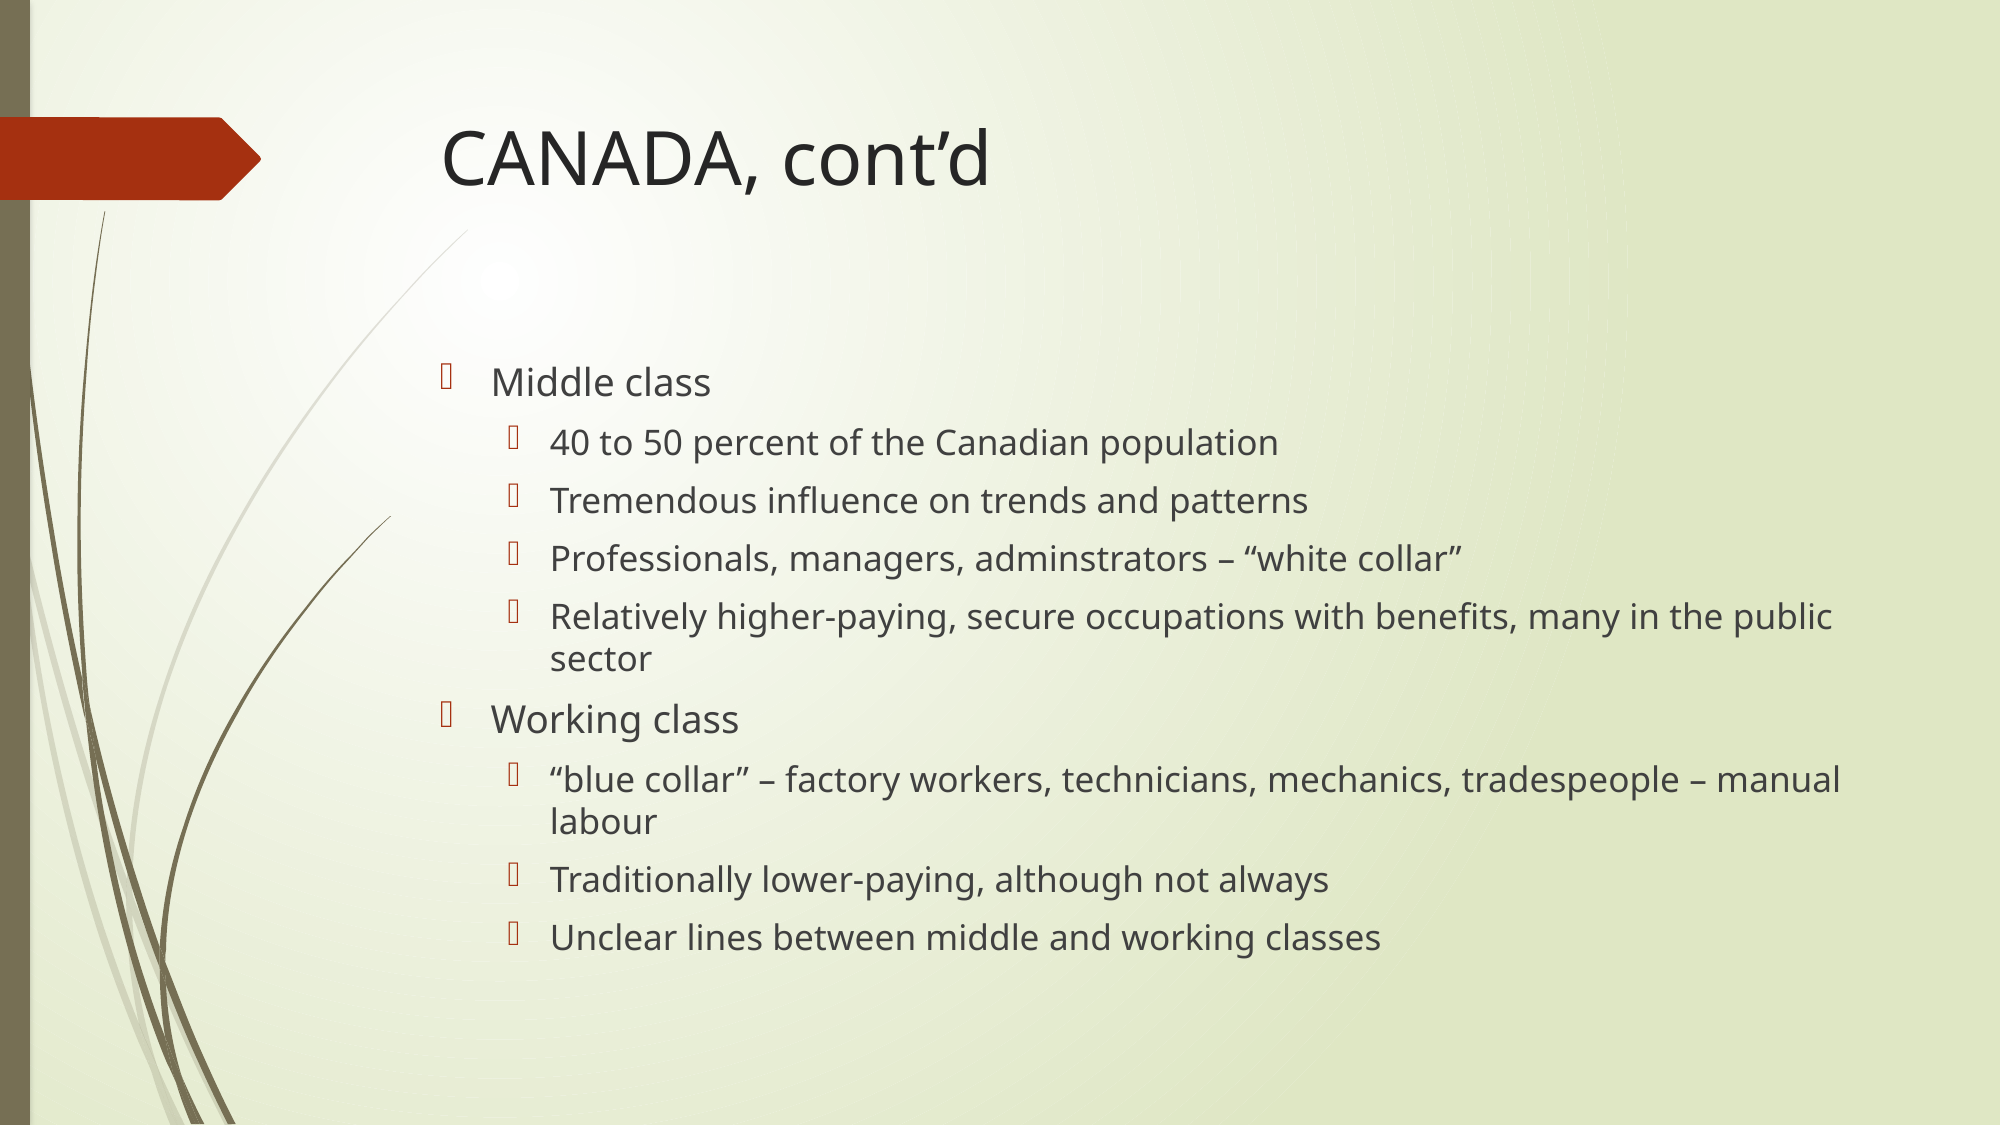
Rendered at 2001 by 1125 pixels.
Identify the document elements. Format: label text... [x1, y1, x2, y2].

list Middle class 40 to 50 percent of the Canadian population Tremendous influence on trends and patterns Professionals, managers, adminstrators – “white collar” Relatively higher-paying, secure occupations with benefits, many in the public sector Working class “blue collar” – factory workers, technicians, mechanics, tradespeople – manual labour Traditionally lower-paying, although not always Unclear lines between middle and working classes [424, 350, 1888, 970]
title CANADA, cont’d [425, 102, 1888, 313]
